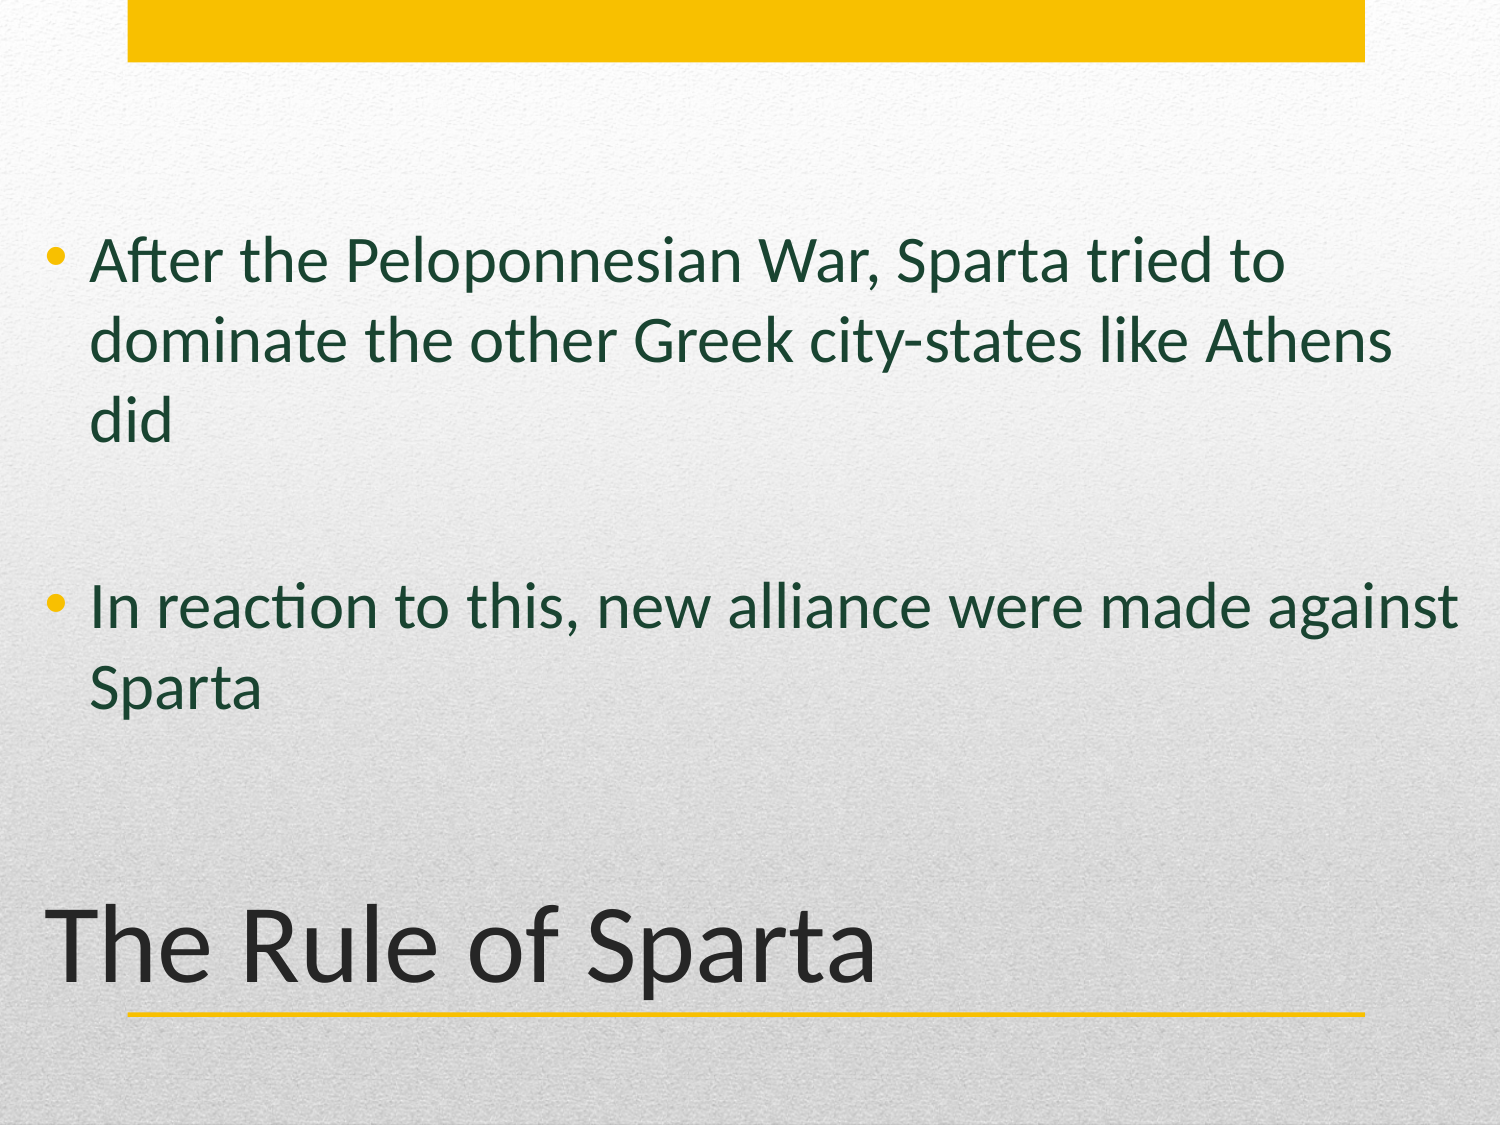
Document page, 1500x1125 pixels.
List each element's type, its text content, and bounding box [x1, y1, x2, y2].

list After the Peloponnesian War, Sparta tried to dominate the other Greek city-states like Athens did In reaction to this, new alliance were made against Sparta [29, 112, 1477, 826]
title The Rule of Sparta [29, 826, 1477, 1013]
